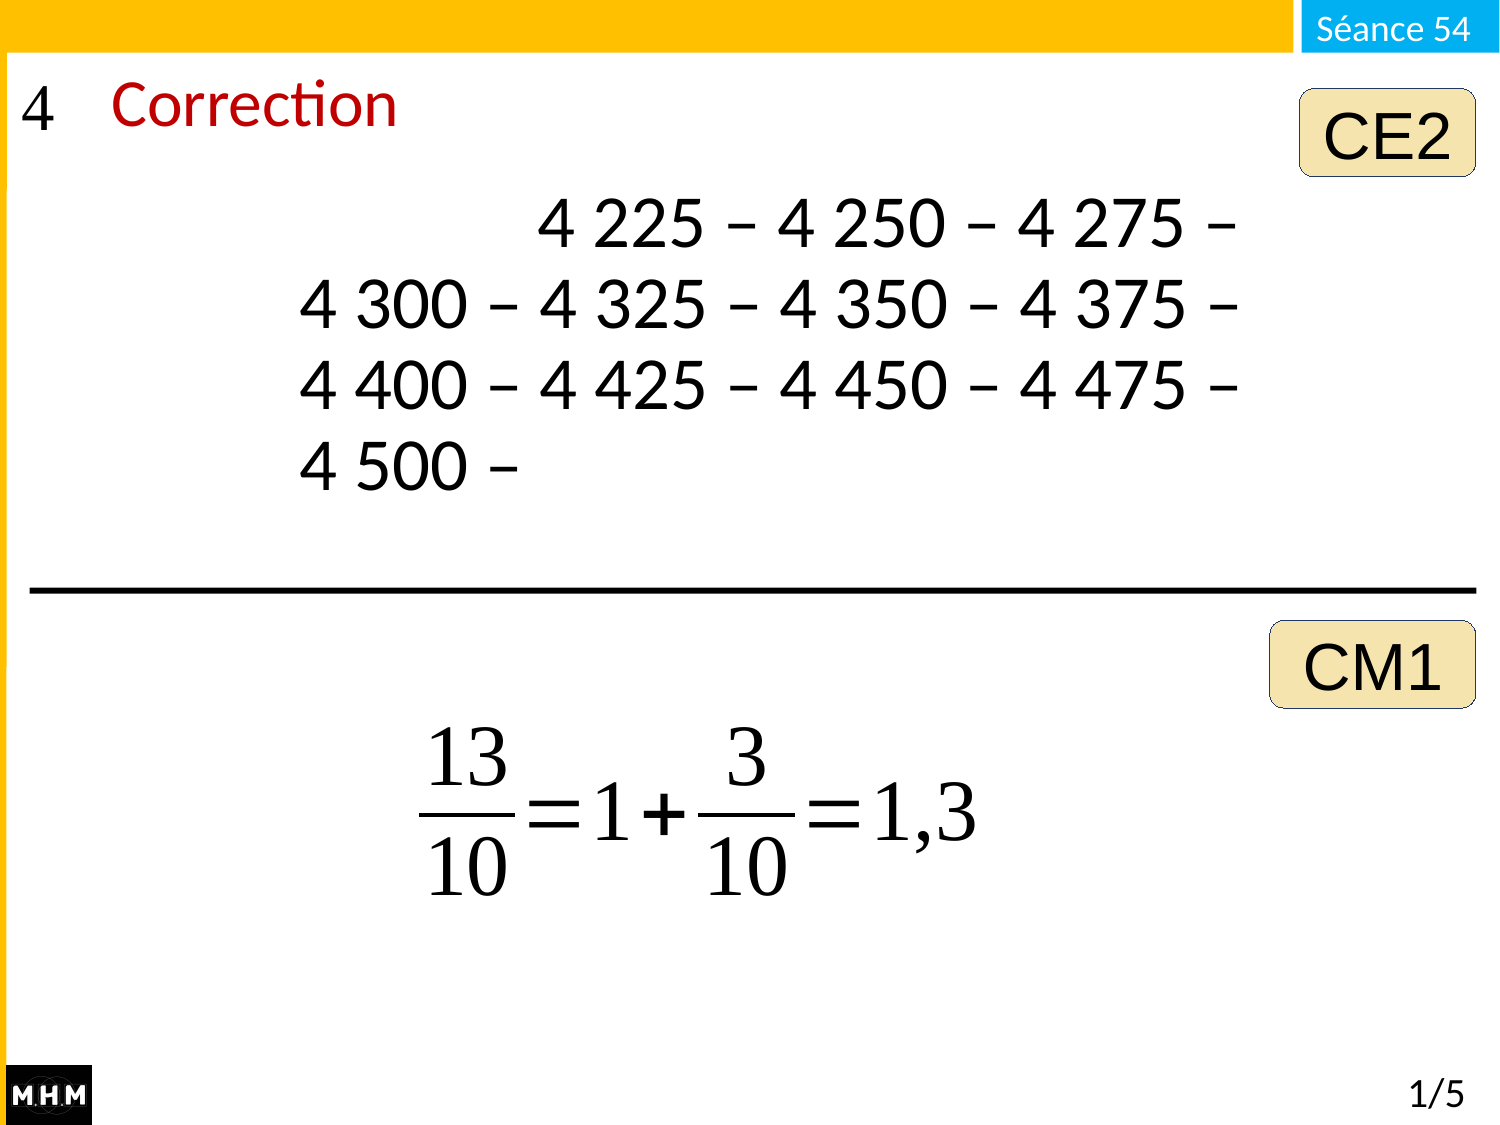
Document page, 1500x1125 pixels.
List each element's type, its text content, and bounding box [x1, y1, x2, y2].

text_box CM1 [1269, 620, 1476, 709]
list 1/5 [1373, 1064, 1500, 1125]
text_box Correction [96, 60, 478, 149]
text_box CE2 [1299, 88, 1476, 177]
picture [6, 1065, 92, 1125]
text_box 4 225 – 4 250 – 4 275 – 4 300 – 4 325 – 4 350 – 4 375 – 4 400 – 4 425 – 4 450 – 4 475 – 4 500 – [284, 164, 1284, 525]
